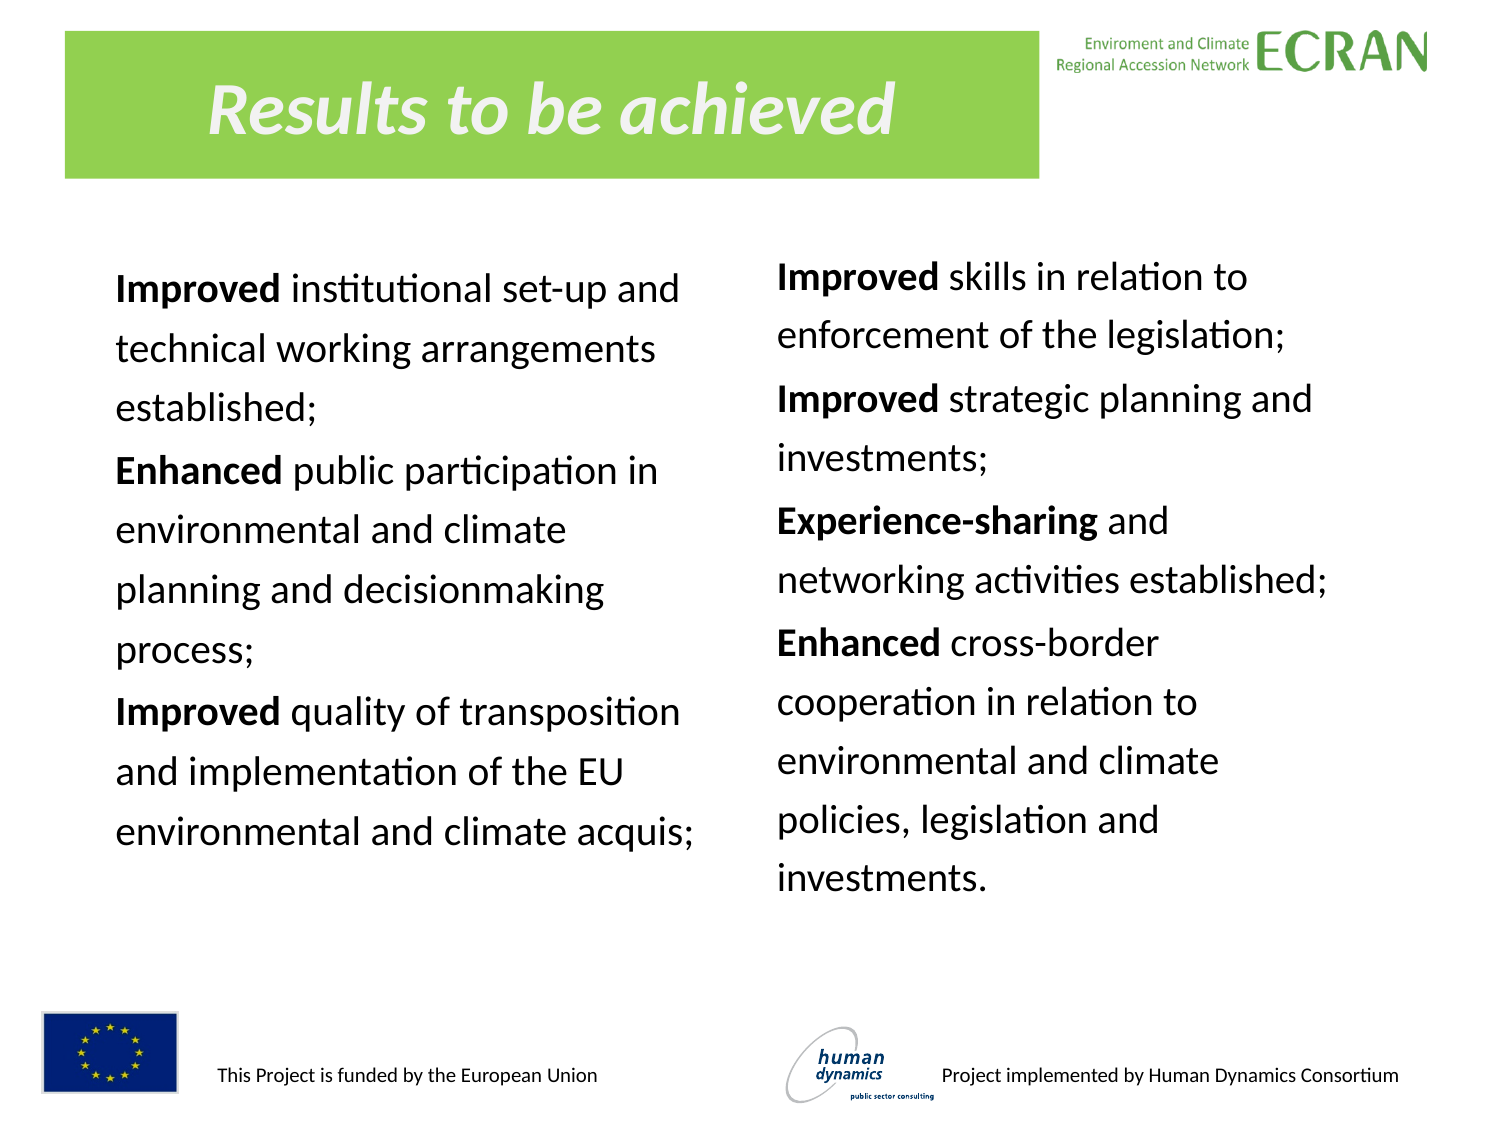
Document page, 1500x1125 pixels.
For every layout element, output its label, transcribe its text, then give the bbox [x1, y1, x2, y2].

picture [41, 1011, 179, 1094]
text_box Improved institutional set-up and technical working arrangements established; Enhanced public participation in environmental and climate planning and decisionmaking process; Improved quality of transposition and implementation of the EU environmental and climate acquis; [100, 243, 715, 1000]
title Results to be achieved [64, 30, 1040, 179]
picture [1057, 30, 1427, 73]
subtitle Improved skills in relation to enforcement of the legislation; Improved strategic planning and investments; Experience-sharing and networking activities established; Enhanced cross-border cooperation in relation to environmental and climate policies, legislation and investments. [761, 231, 1376, 941]
